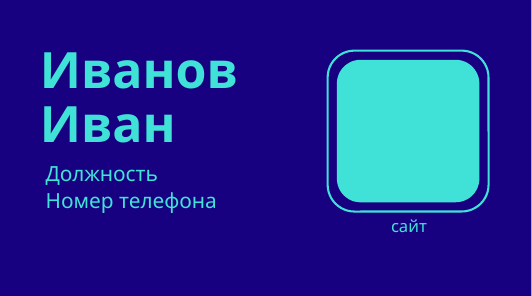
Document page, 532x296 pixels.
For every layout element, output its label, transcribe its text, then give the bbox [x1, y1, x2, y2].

text_box [0, 0, 532, 296]
subtitle Должность [30, 155, 222, 183]
title Иванов Иван [24, 44, 429, 161]
text_box Номер телефона [30, 183, 238, 231]
text_box [326, 49, 490, 213]
text_box сайт [376, 210, 532, 258]
